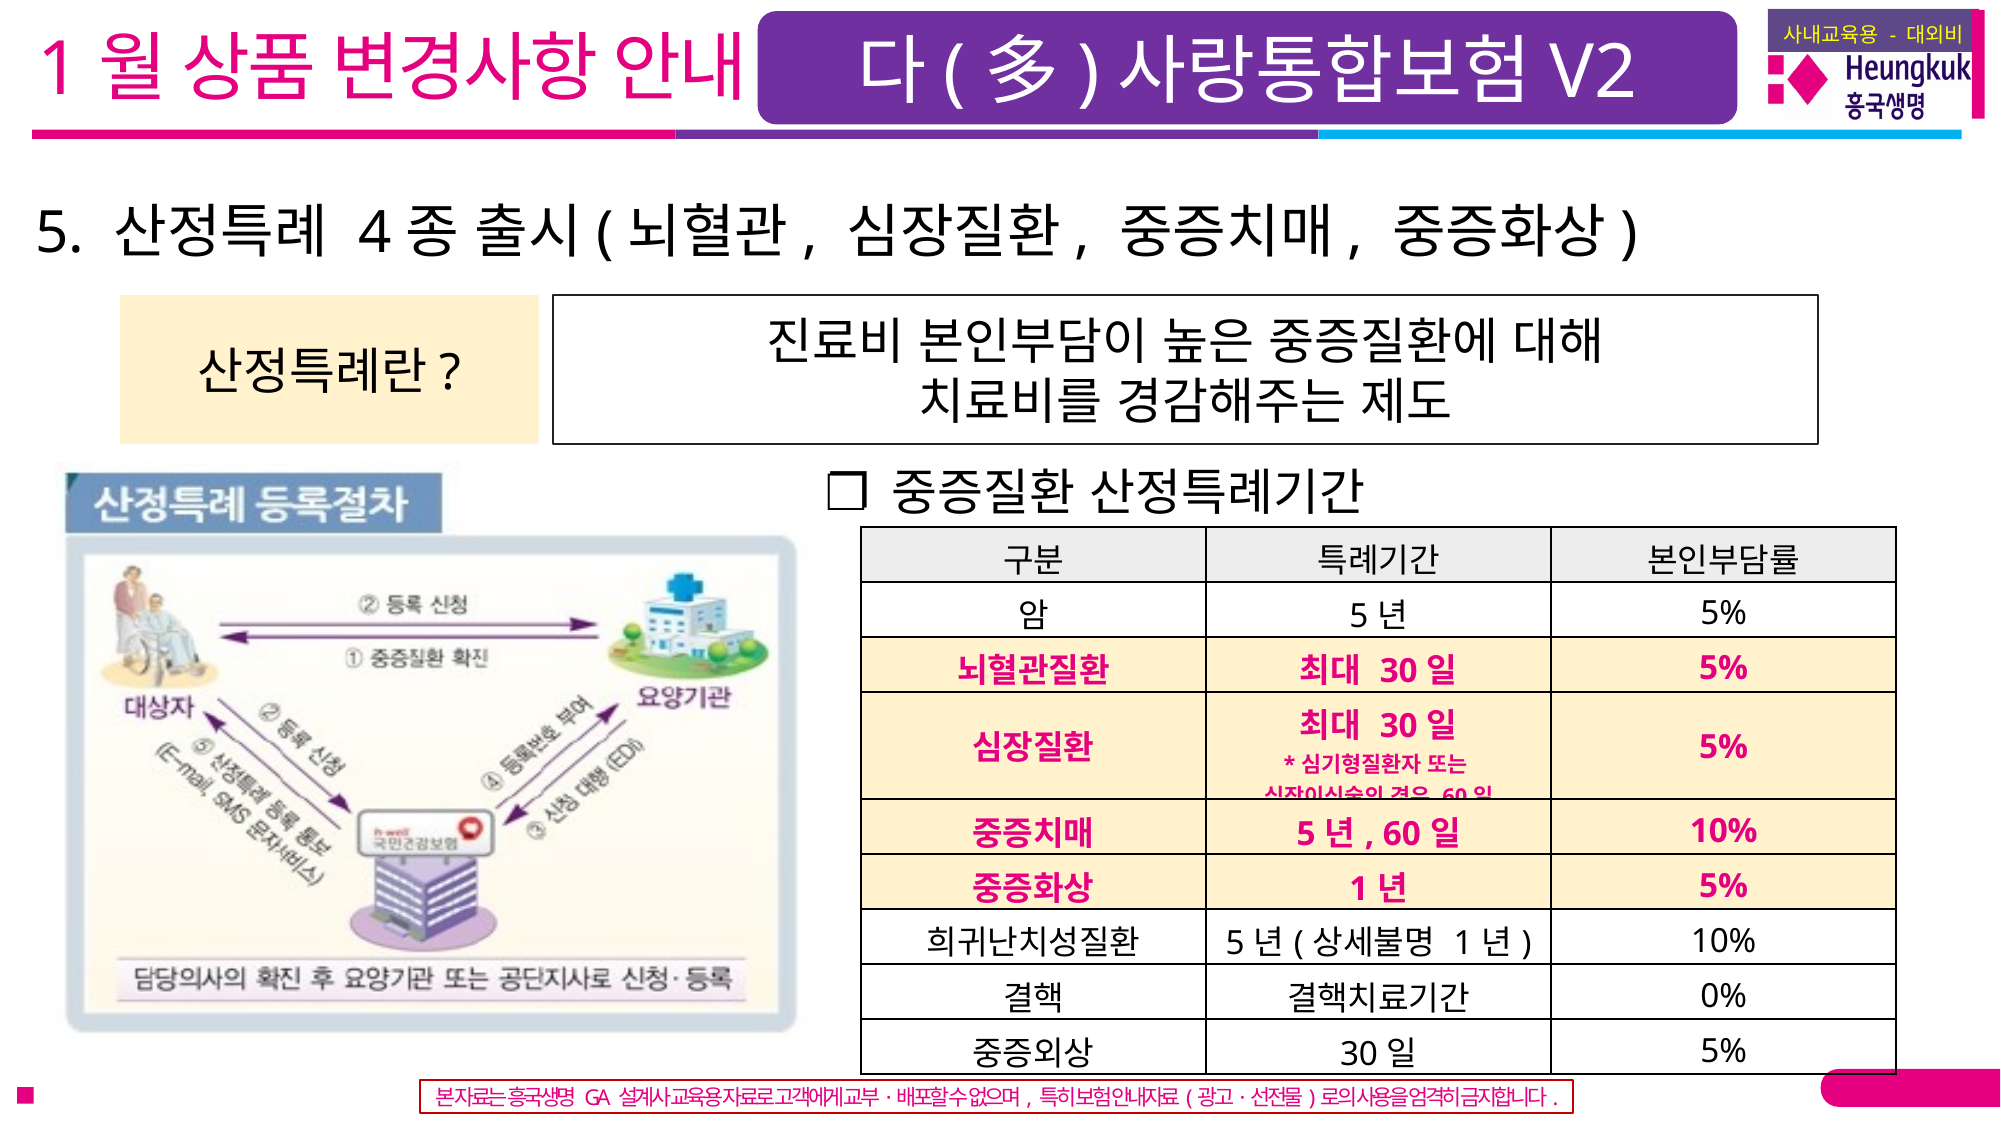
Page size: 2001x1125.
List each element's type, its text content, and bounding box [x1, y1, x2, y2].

table_cell 암 [862, 583, 1205, 636]
table_cell 결핵치료기간 [1207, 965, 1550, 1018]
table_cell 뇌혈관질환 [862, 638, 1205, 691]
table_cell 중증외상 [862, 1020, 1205, 1073]
table_cell 최대 30일 *심기형질환자 또는 심장이식술의 경우 60일 [1207, 693, 1550, 798]
table_cell 10% [1552, 910, 1895, 963]
table_cell 5년 [1207, 583, 1550, 636]
text_box 산정특례란? [120, 295, 539, 444]
text_box 다(多)사랑통합보험V2 [756, 10, 1739, 126]
table_cell 5% [1552, 1020, 1895, 1073]
table_cell 5년, 60일 [1207, 800, 1550, 853]
text_box 진료비 본인부담이 높은 중증질환에 대해 치료비를 경감해주는 제도 [553, 295, 1818, 444]
table_header 본인부담률 [1552, 528, 1895, 581]
picture [54, 461, 808, 1054]
table_cell 1년 [1207, 855, 1550, 908]
table_cell 중증화상 [862, 855, 1205, 908]
table_header 특례기간 [1207, 528, 1550, 581]
table_cell 30일 [1207, 1020, 1550, 1073]
table_cell 10% [1552, 800, 1895, 853]
table_cell 5% [1552, 855, 1895, 908]
table_cell 결핵 [862, 965, 1205, 1018]
table_cell 5% [1552, 693, 1895, 798]
table_cell 5년(상세불명 1년) [1207, 910, 1550, 963]
text_box 5. 산정특례 4종 출시(뇌혈관, 심장질환, 중증치매, 중증화상) [21, 180, 2000, 279]
table_header 구분 [862, 528, 1205, 581]
text_box ❐ 중증질환 산정특례기간 [809, 452, 1381, 528]
table_cell 5% [1552, 638, 1895, 691]
text_box 1월 상품 변경사항 안내 [29, 11, 756, 117]
table_cell 희귀난치성질환 [862, 910, 1205, 963]
table_cell 최대 30일 [1207, 638, 1550, 691]
picture [1767, 52, 1972, 121]
table_cell 5% [1552, 583, 1895, 636]
table_cell 심장질환 [862, 693, 1205, 798]
table_cell 중증치매 [862, 800, 1205, 853]
table_cell 0% [1552, 965, 1895, 1018]
